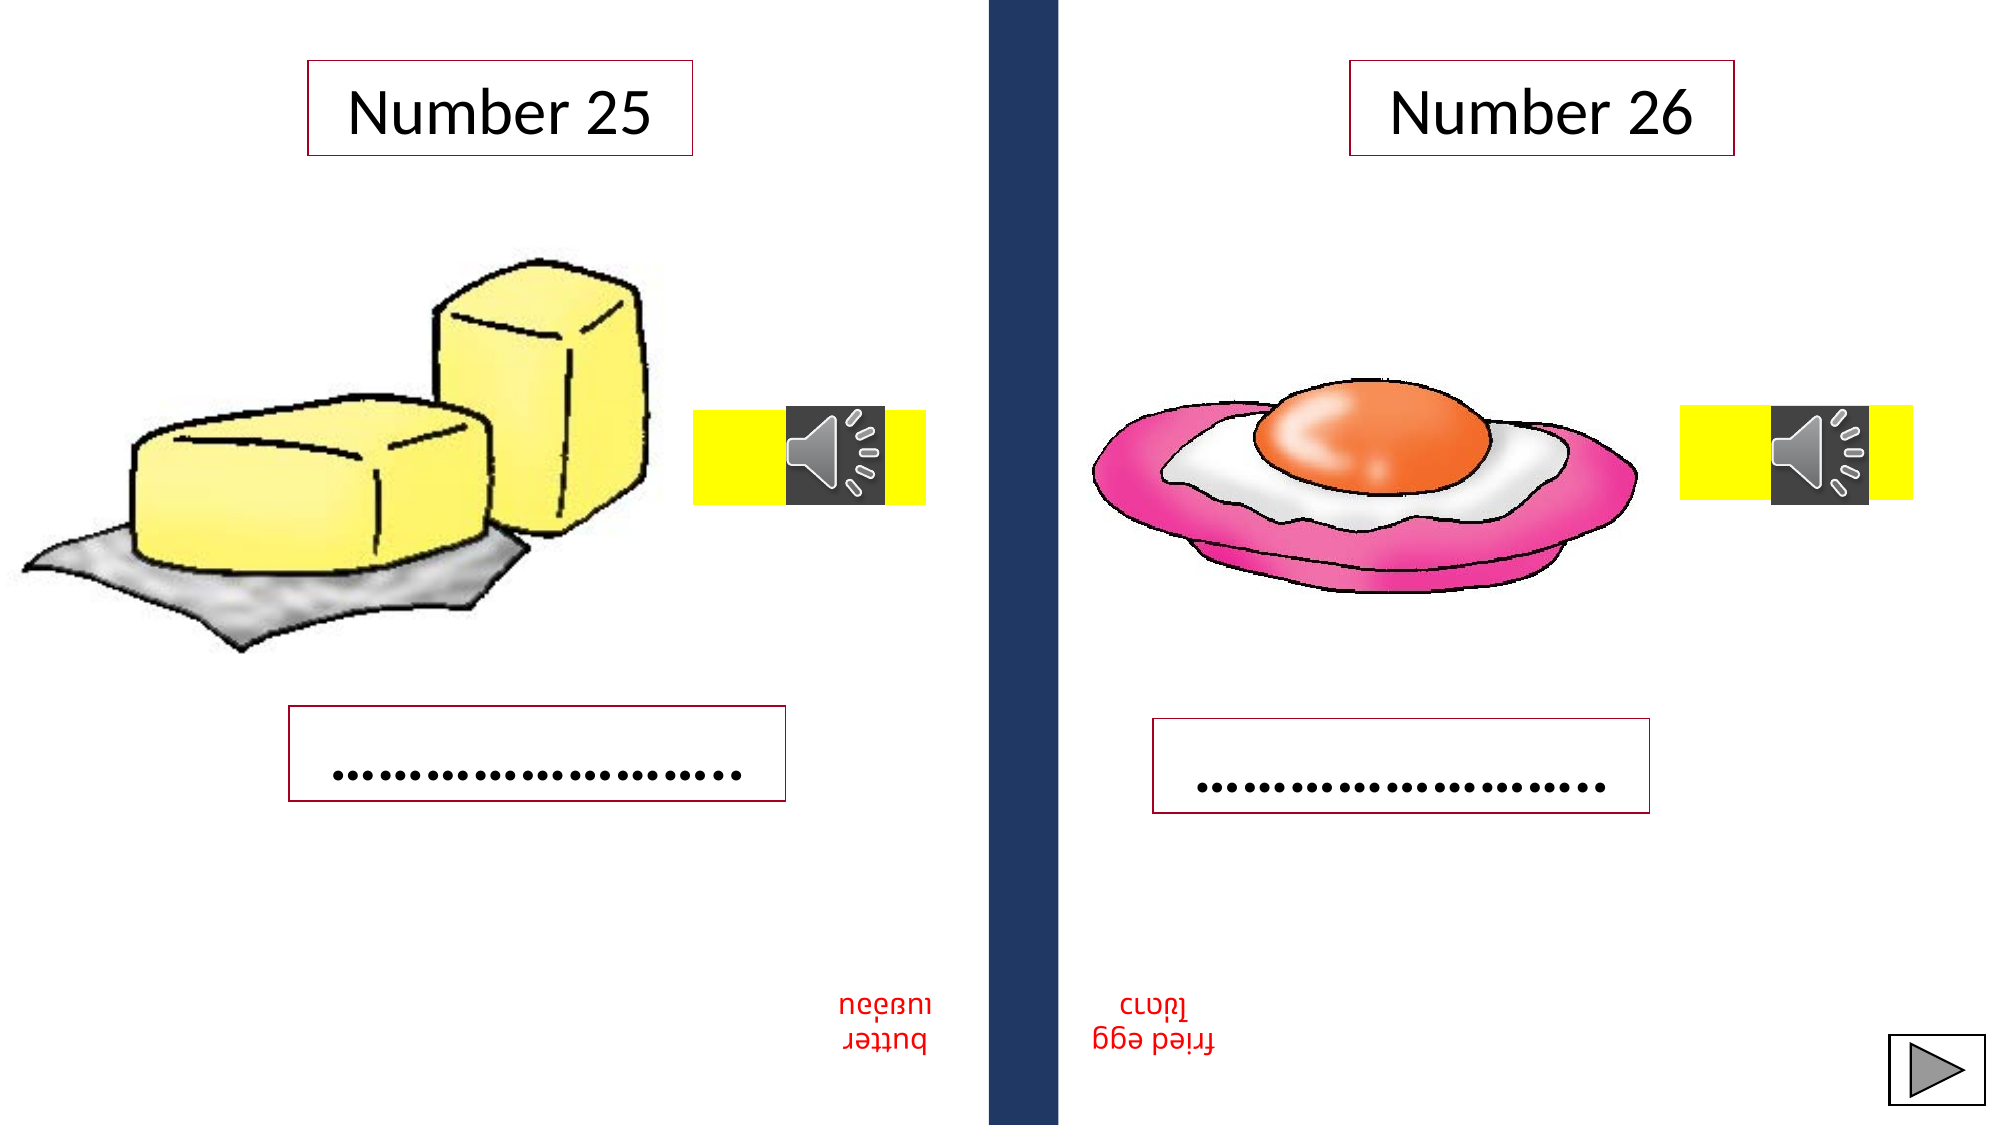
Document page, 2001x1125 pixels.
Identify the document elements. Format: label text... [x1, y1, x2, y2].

text_box fried egg ไข่ดาว [1060, 985, 1246, 1071]
picture [1770, 405, 1871, 506]
table_header [693, 410, 785, 505]
text_box [988, 0, 1059, 1125]
text_box Number 26 [1350, 60, 1735, 156]
picture [785, 405, 886, 506]
picture [0, 231, 688, 680]
text_box …………………….. [1153, 718, 1650, 814]
table_header [1871, 405, 1913, 500]
text_box butter เนยอ่อน [791, 985, 980, 1071]
table_header [1680, 405, 1770, 500]
text_box …………………….. [288, 706, 786, 801]
text_box [1888, 1034, 1986, 1106]
picture [1071, 356, 1668, 615]
table_header [886, 410, 926, 505]
text_box Number 25 [308, 60, 693, 156]
